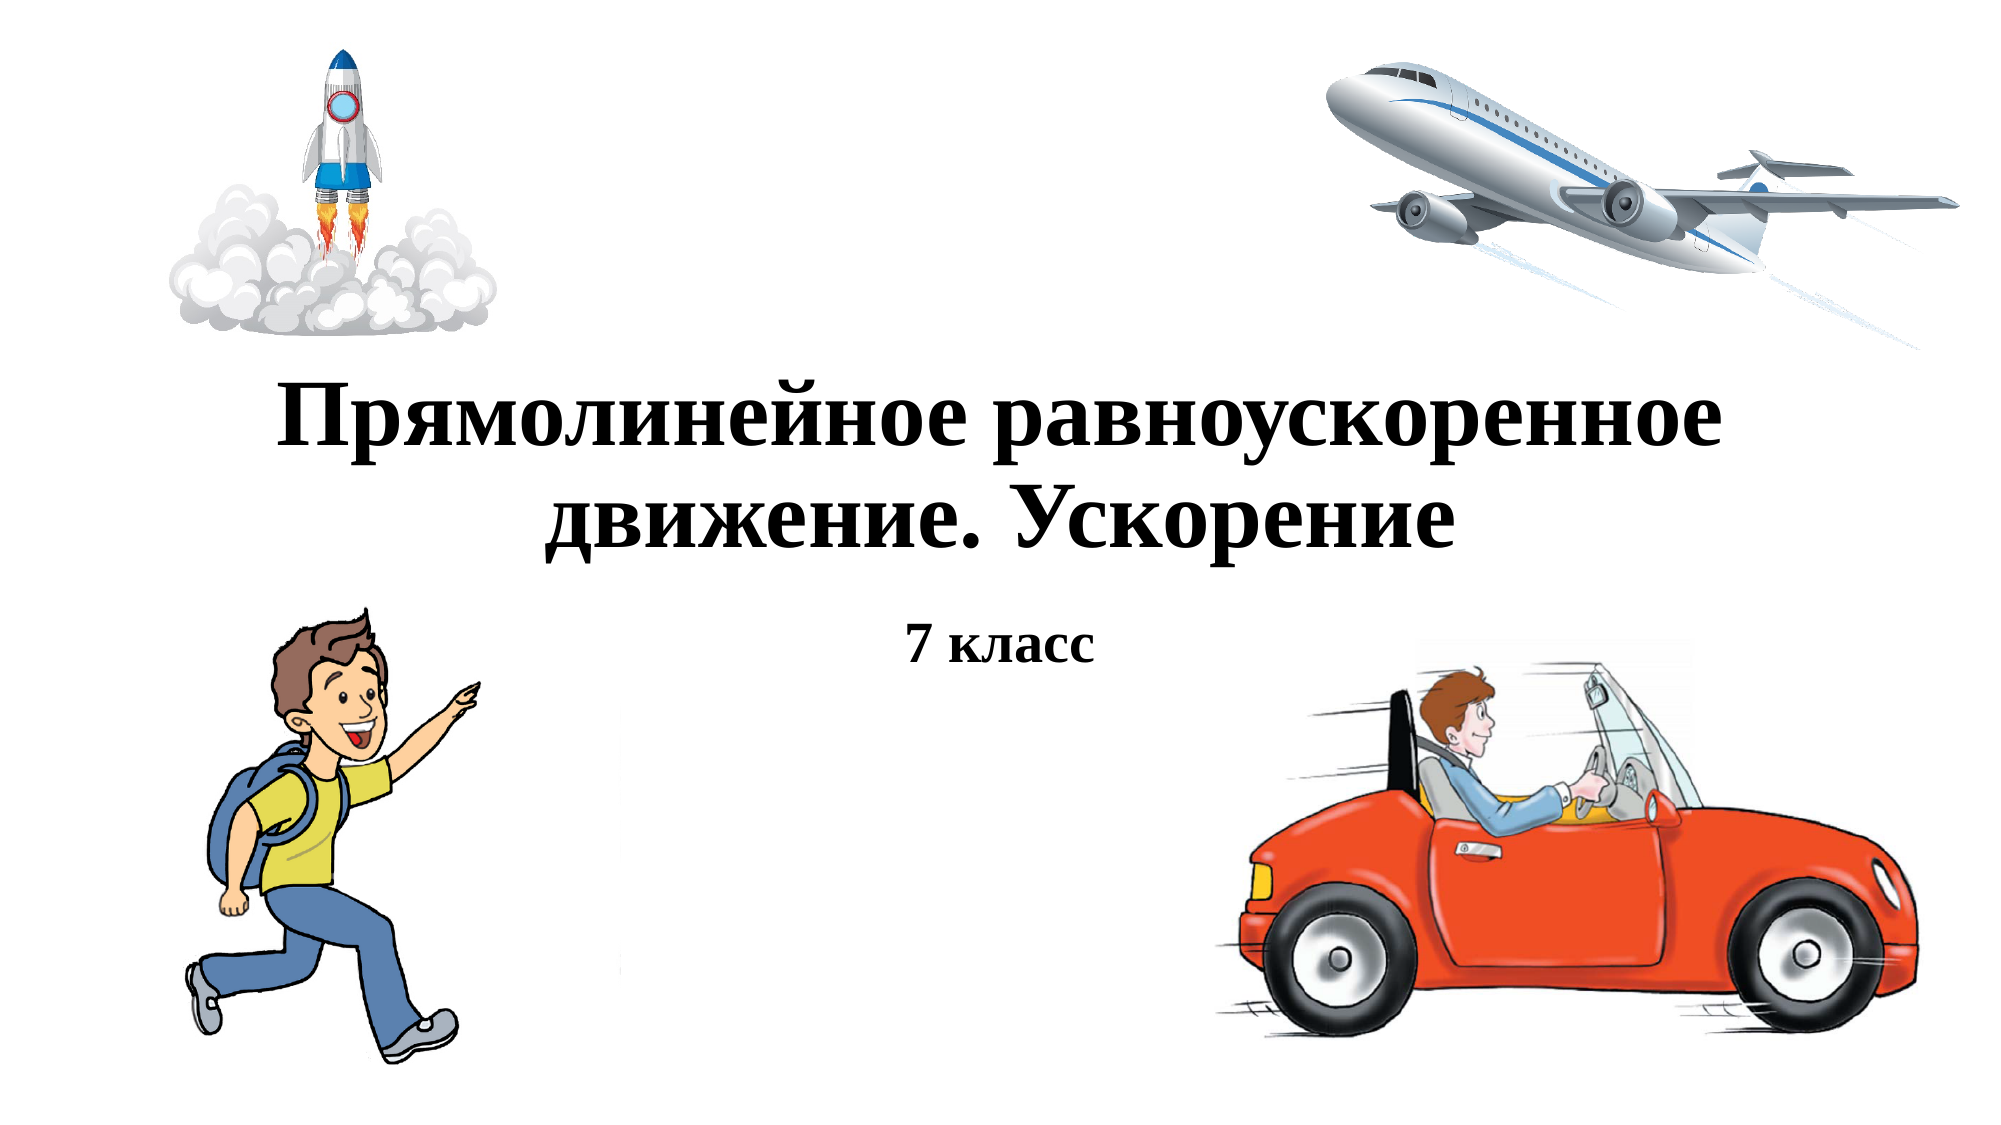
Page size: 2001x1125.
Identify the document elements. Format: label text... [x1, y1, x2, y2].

subtitle 7 класс [872, 604, 1128, 687]
picture [1326, 62, 1960, 350]
picture [1208, 638, 1933, 1065]
picture [45, 604, 621, 1065]
title Прямолинейное равноускоренное движение. Ускорение [81, 354, 1920, 576]
picture [164, 42, 501, 340]
